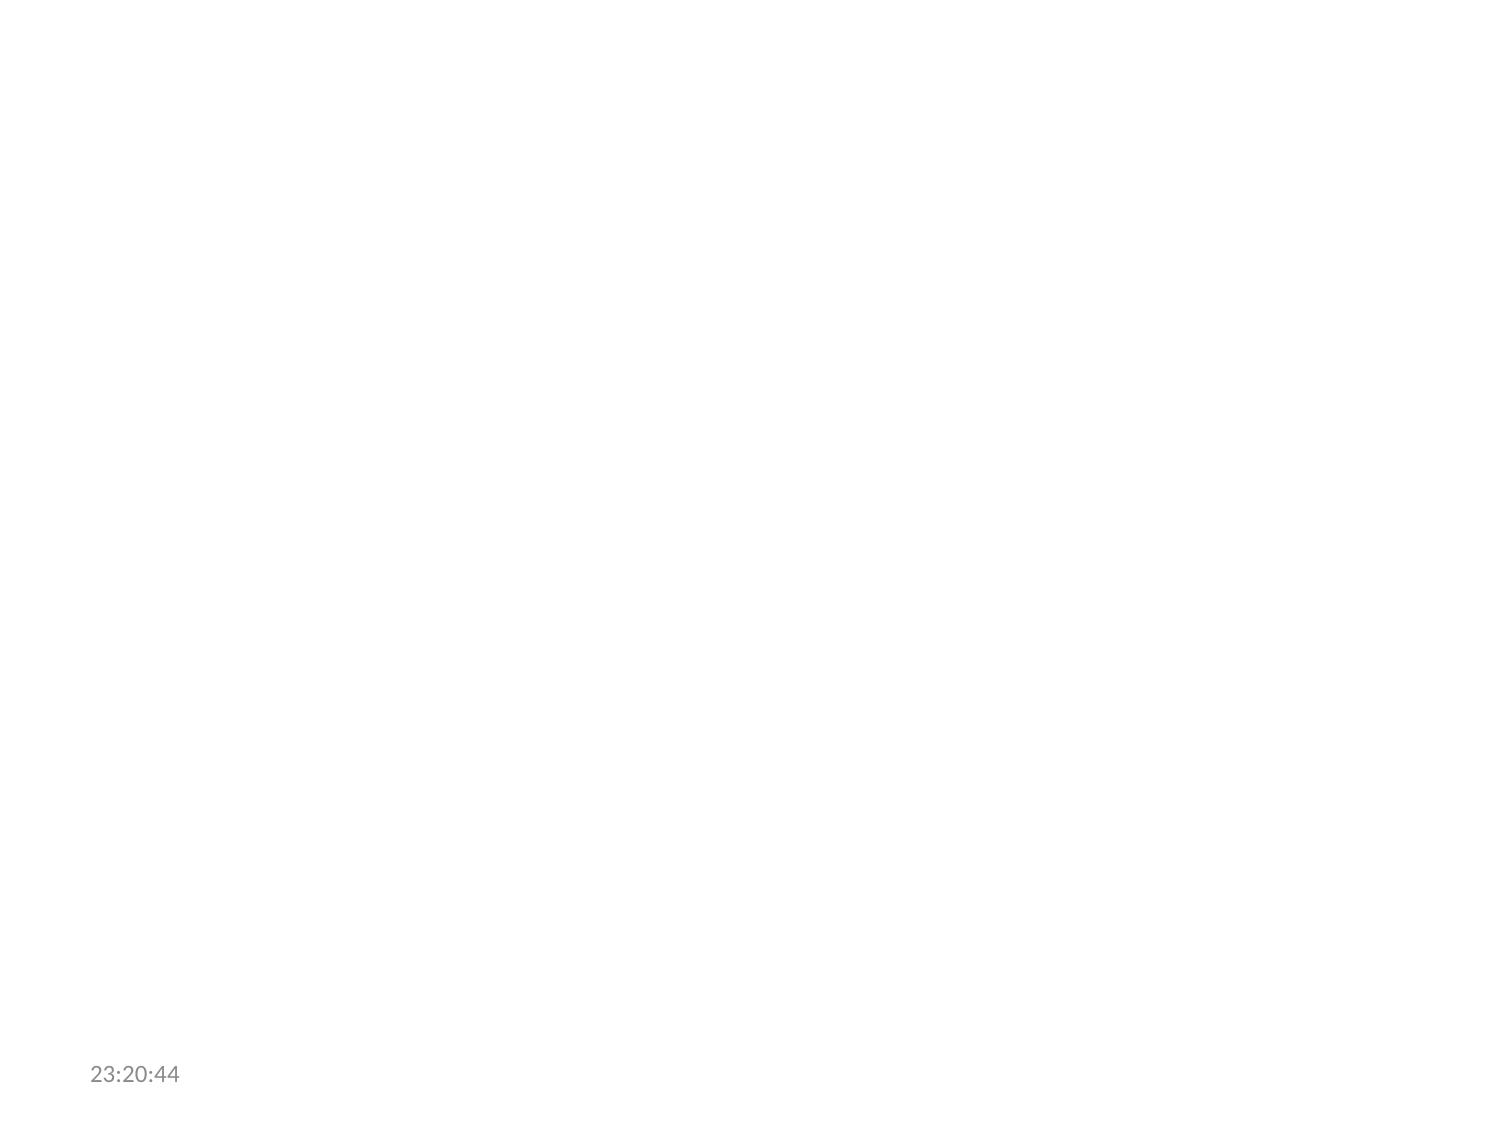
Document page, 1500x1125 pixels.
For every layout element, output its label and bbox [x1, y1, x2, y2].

slide_number [75, 1042, 425, 1103]
